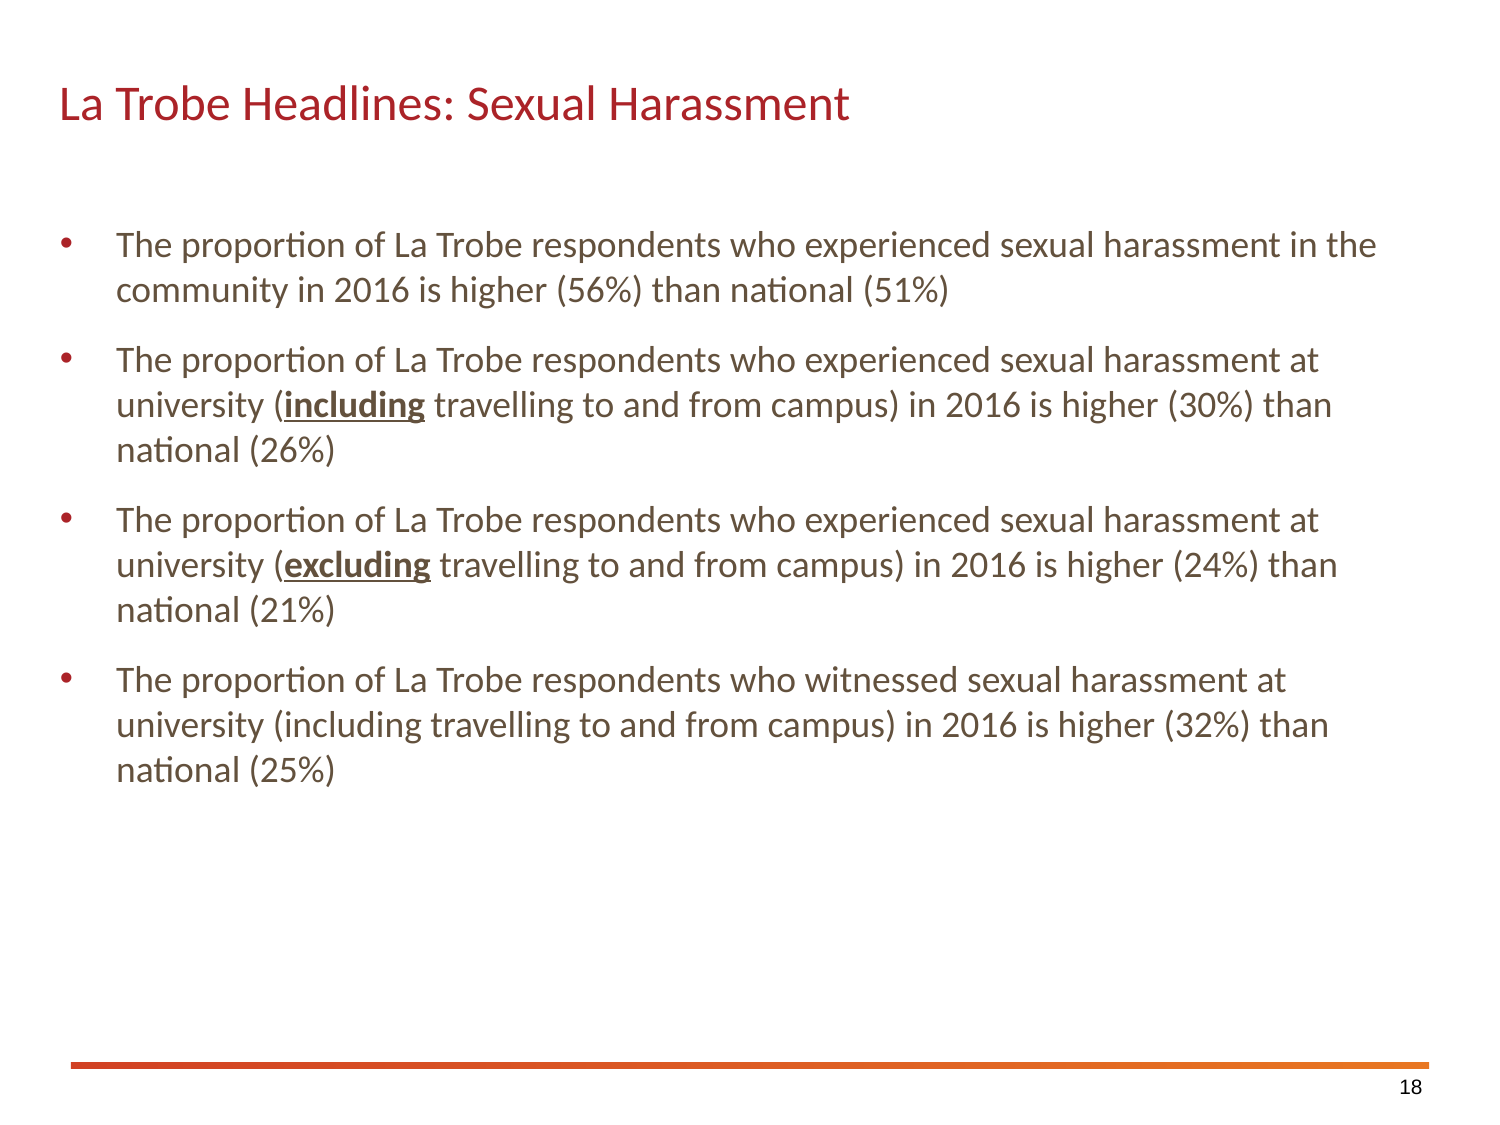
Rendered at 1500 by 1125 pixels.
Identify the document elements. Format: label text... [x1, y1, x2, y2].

title La Trobe Headlines: Sexual Harassment [59, 70, 1430, 197]
list The proportion of La Trobe respondents who experienced sexual harassment in the community in 2016 is higher (56%) than national (51%) The proportion of La Trobe respondents who experienced sexual harassment at university (including travelling to and from campus) in 2016 is higher (30%) than national (26%) The proportion of La Trobe respondents who experienced sexual harassment at university (excluding travelling to and from campus) in 2016 is higher (24%) than national (21%) The proportion of La Trobe respondents who witnessed sexual harassment at university (including travelling to and from campus) in 2016 is higher (32%) than national (25%) [59, 219, 1430, 963]
